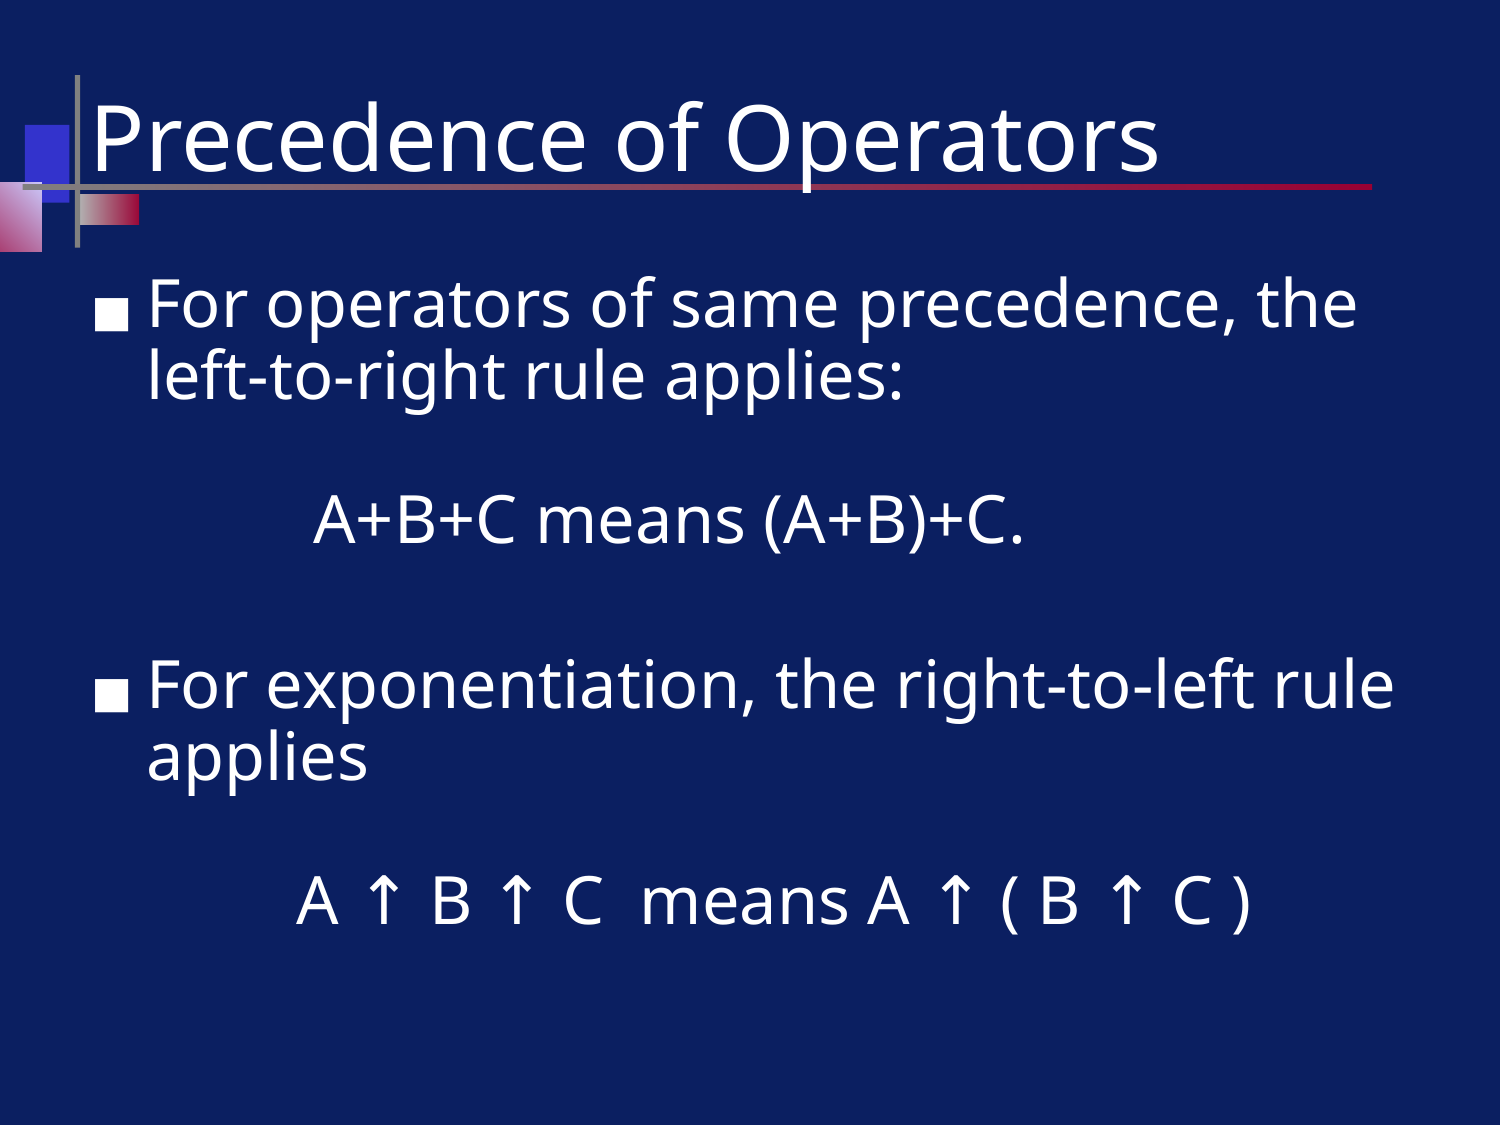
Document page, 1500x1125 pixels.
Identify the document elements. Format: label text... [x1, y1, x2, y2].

title Precedence of Operators [74, 59, 1425, 210]
list For operators of same precedence, the left-to-right rule applies: A+B+C means (A+B)+C. For exponentiation, the right-to-left rule applies A ↑ B ↑ C means A ↑ ( B ↑ C ) [74, 262, 1425, 1013]
